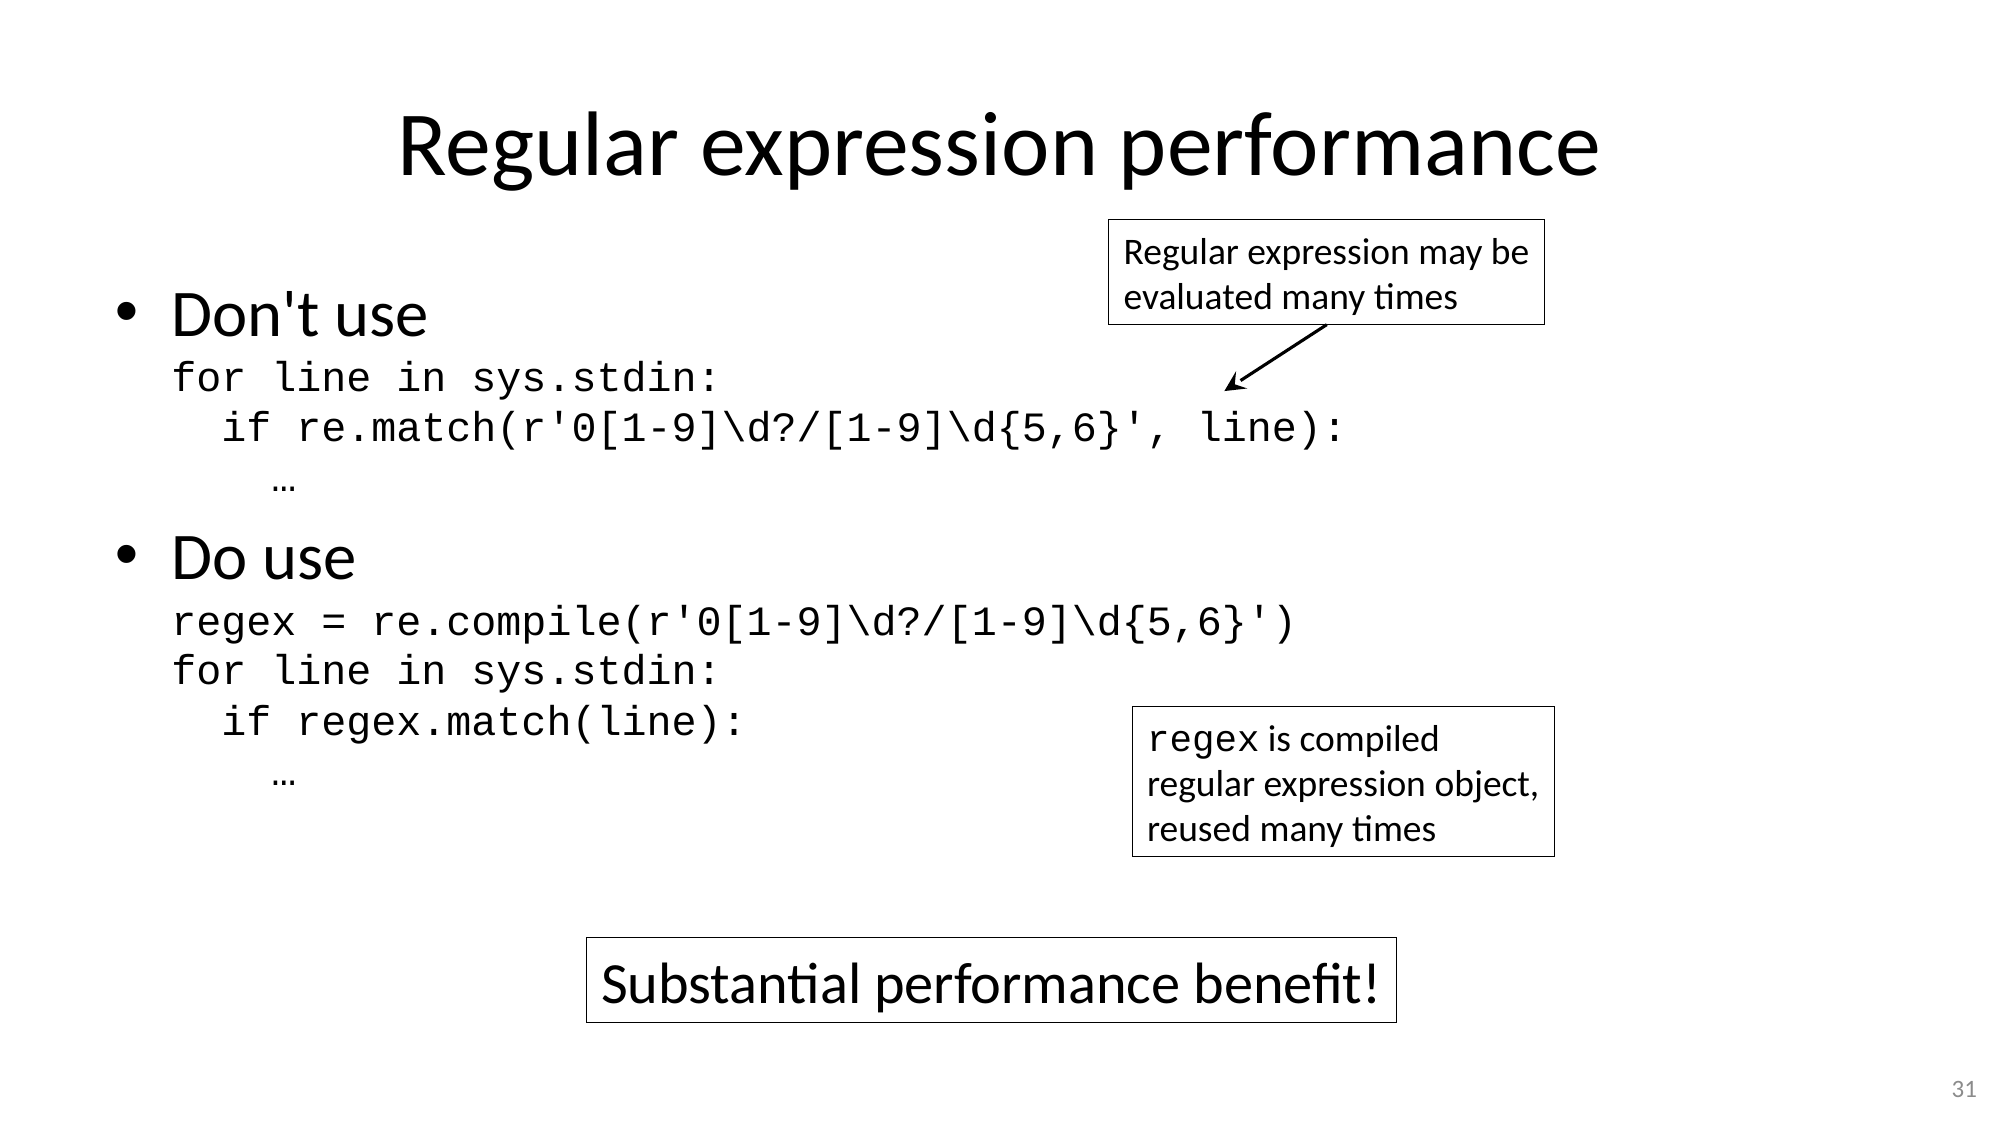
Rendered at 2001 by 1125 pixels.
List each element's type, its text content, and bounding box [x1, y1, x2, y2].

text_box regex is compiled regular expression object, reused many times [1132, 706, 1555, 857]
title Regular expression performance [99, 45, 1900, 233]
text_box Substantial performance benefit! [586, 937, 1397, 1023]
slide_number 31 [1525, 1057, 1993, 1118]
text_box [1106, 219, 1548, 392]
list Don't use for line in sys.stdin: if re.match(r'0[1-9]\d?/[1-9]\d{5,6}', line): … Do use regex = re.compile(r'0[1-9]\d?/[1-9]\d{5,6}') for line in sys.stdin: if regex.match(line): … [99, 262, 1900, 1005]
